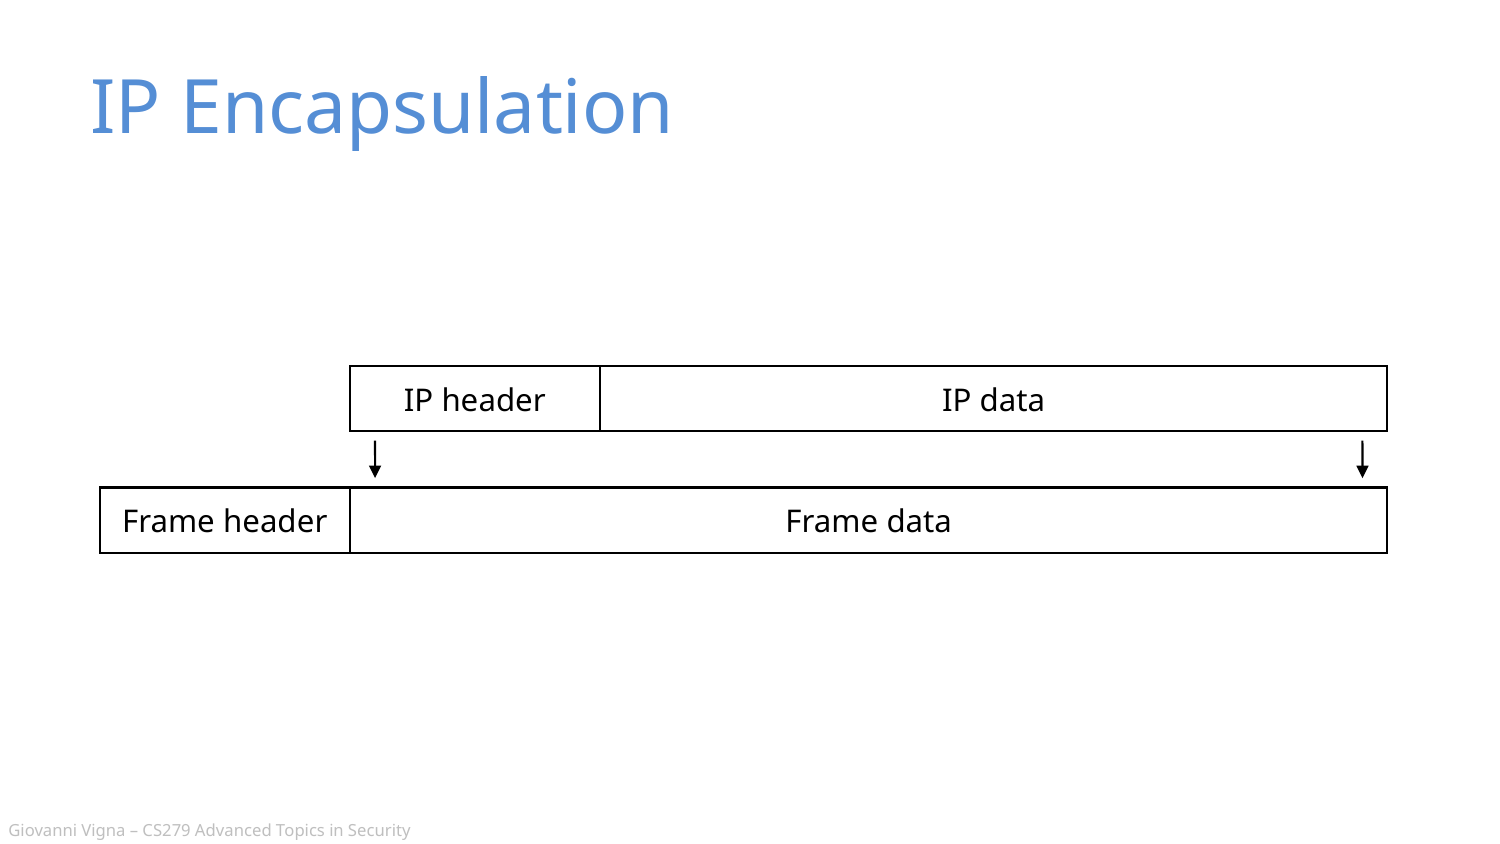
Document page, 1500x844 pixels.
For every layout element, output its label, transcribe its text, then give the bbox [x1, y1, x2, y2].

text_box Frame header [99, 487, 349, 554]
text_box IP data [600, 365, 1388, 432]
text_box [368, 440, 382, 479]
text_box Frame data [349, 487, 1388, 554]
text_box IP header [350, 365, 600, 432]
title IP Encapsulation [75, 33, 1425, 175]
text_box [1356, 440, 1369, 479]
